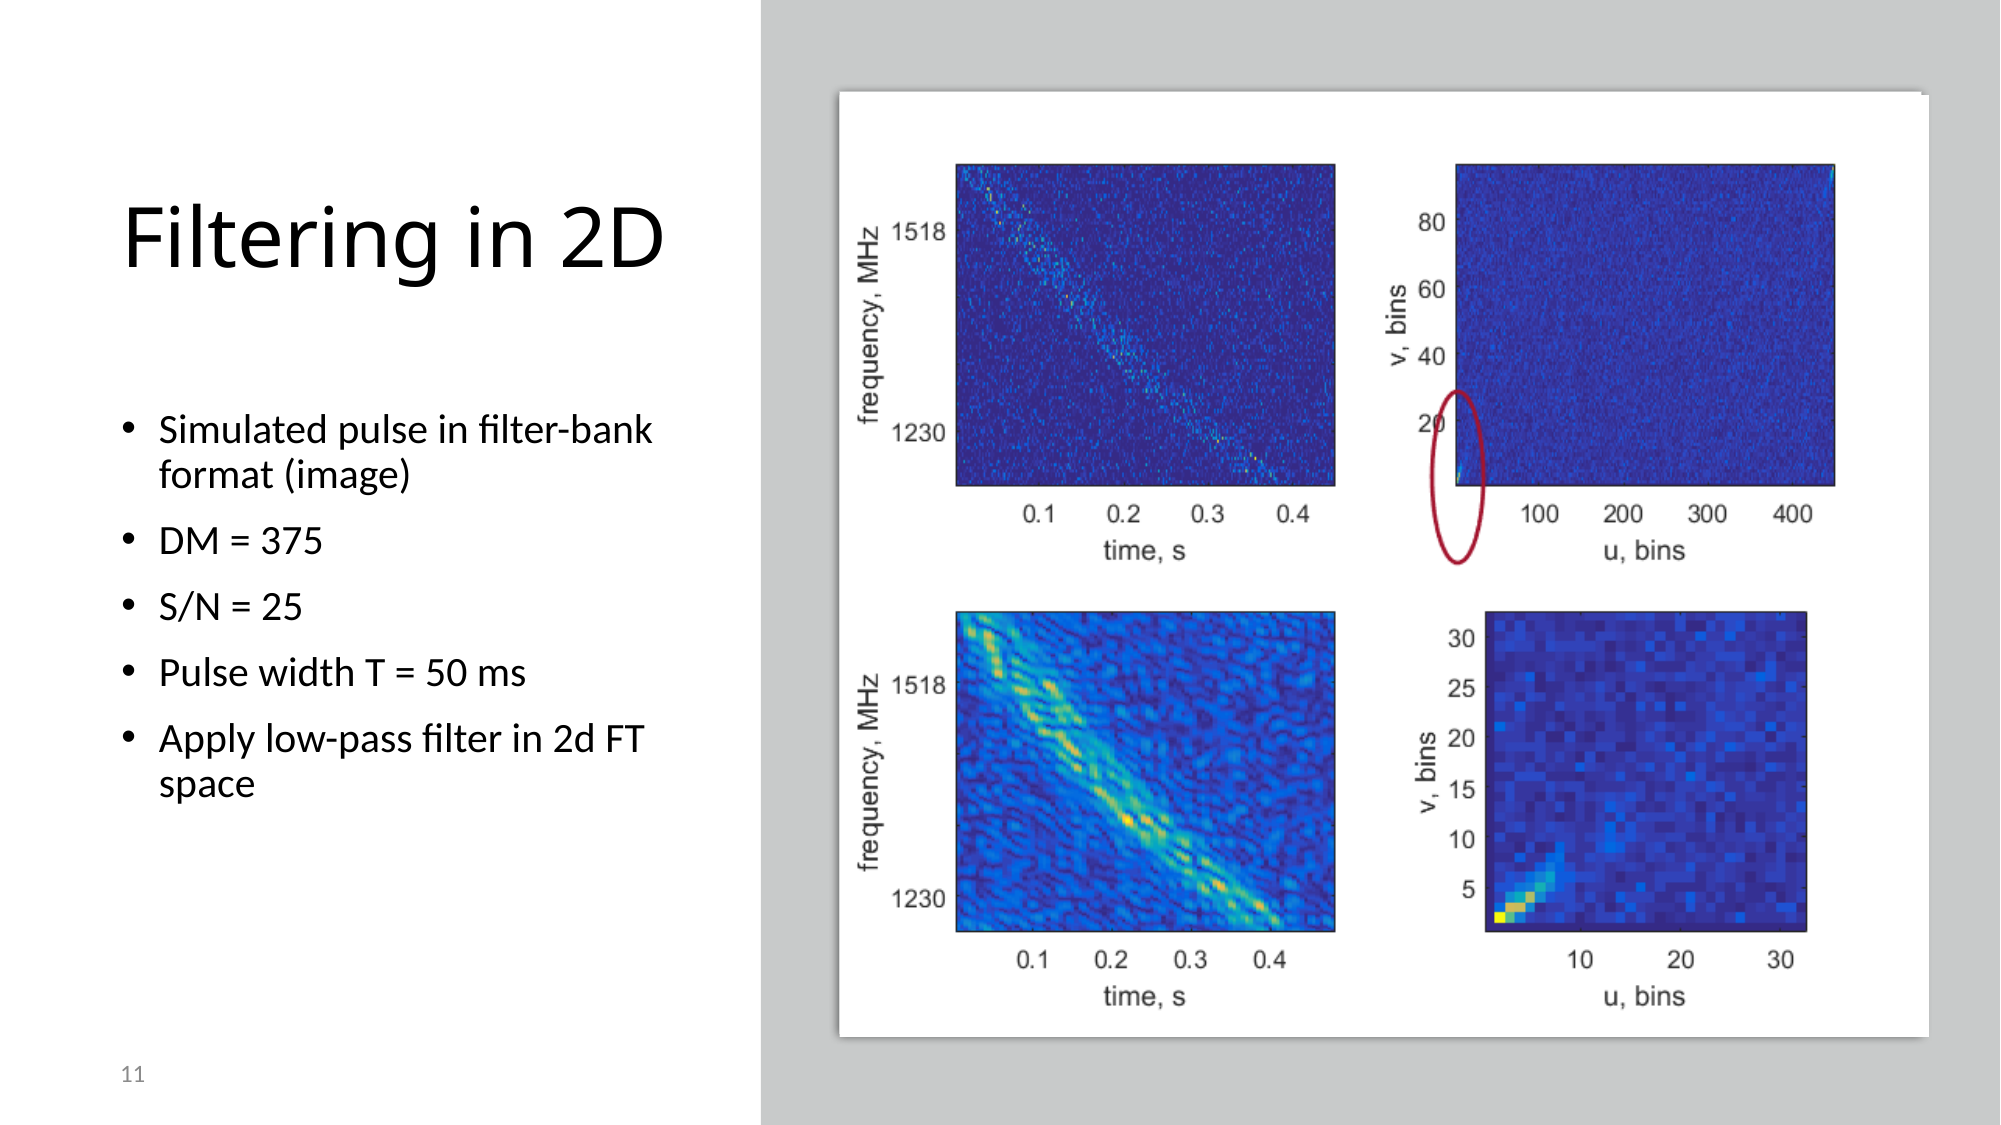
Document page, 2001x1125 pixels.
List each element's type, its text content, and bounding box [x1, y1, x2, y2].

list Simulated pulse in filter-bank format (image) DM = 375 S/N = 25 Pulse width T = 50 ms Apply low-pass filter in 2d FT space [106, 399, 708, 1020]
text_box [760, 0, 2000, 1125]
text_box [838, 91, 1922, 1034]
picture [839, 94, 1929, 1037]
title Filtering in 2D [106, 103, 708, 379]
slide_number 11 [48, 1042, 161, 1103]
